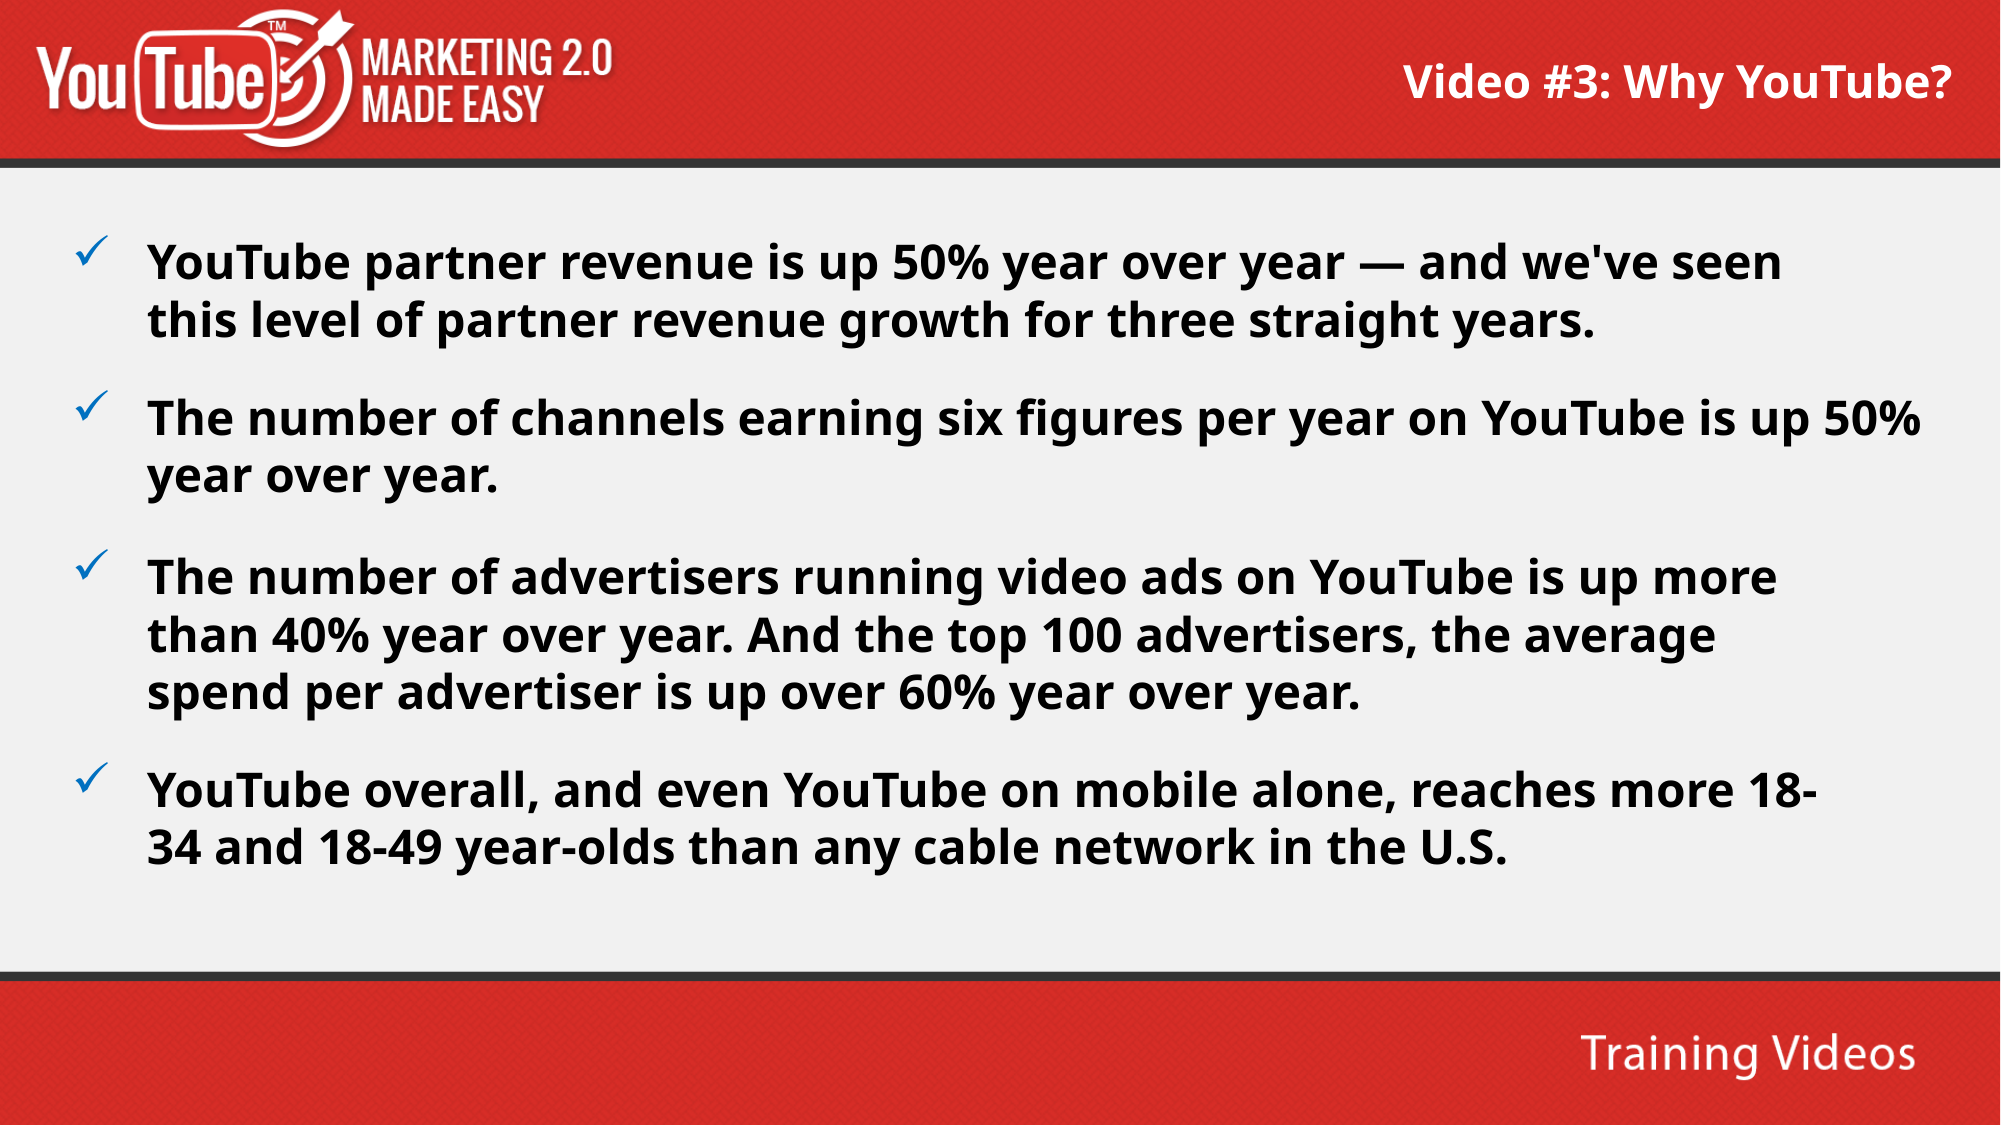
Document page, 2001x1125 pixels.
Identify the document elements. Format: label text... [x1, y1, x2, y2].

text_box The number of advertisers running video ads on YouTube is up more than 40% year over year. And the top 100 advertisers, the average spend per advertiser is up over 60% year over year. [57, 539, 1845, 727]
picture [0, 0, 2001, 1125]
text_box Video #3: Why YouTube? [1388, 45, 1999, 116]
text_box The number of channels earning six figures per year on YouTube is up 50% year over year. [57, 379, 1992, 510]
text_box YouTube overall, and even YouTube on mobile alone, reaches more 18-34 and 18-49 year-olds than any cable network in the U.S. [57, 751, 1845, 882]
text_box YouTube partner revenue is up 50% year over year — and we've seen this level of partner revenue growth for three straight years. [57, 224, 1847, 355]
